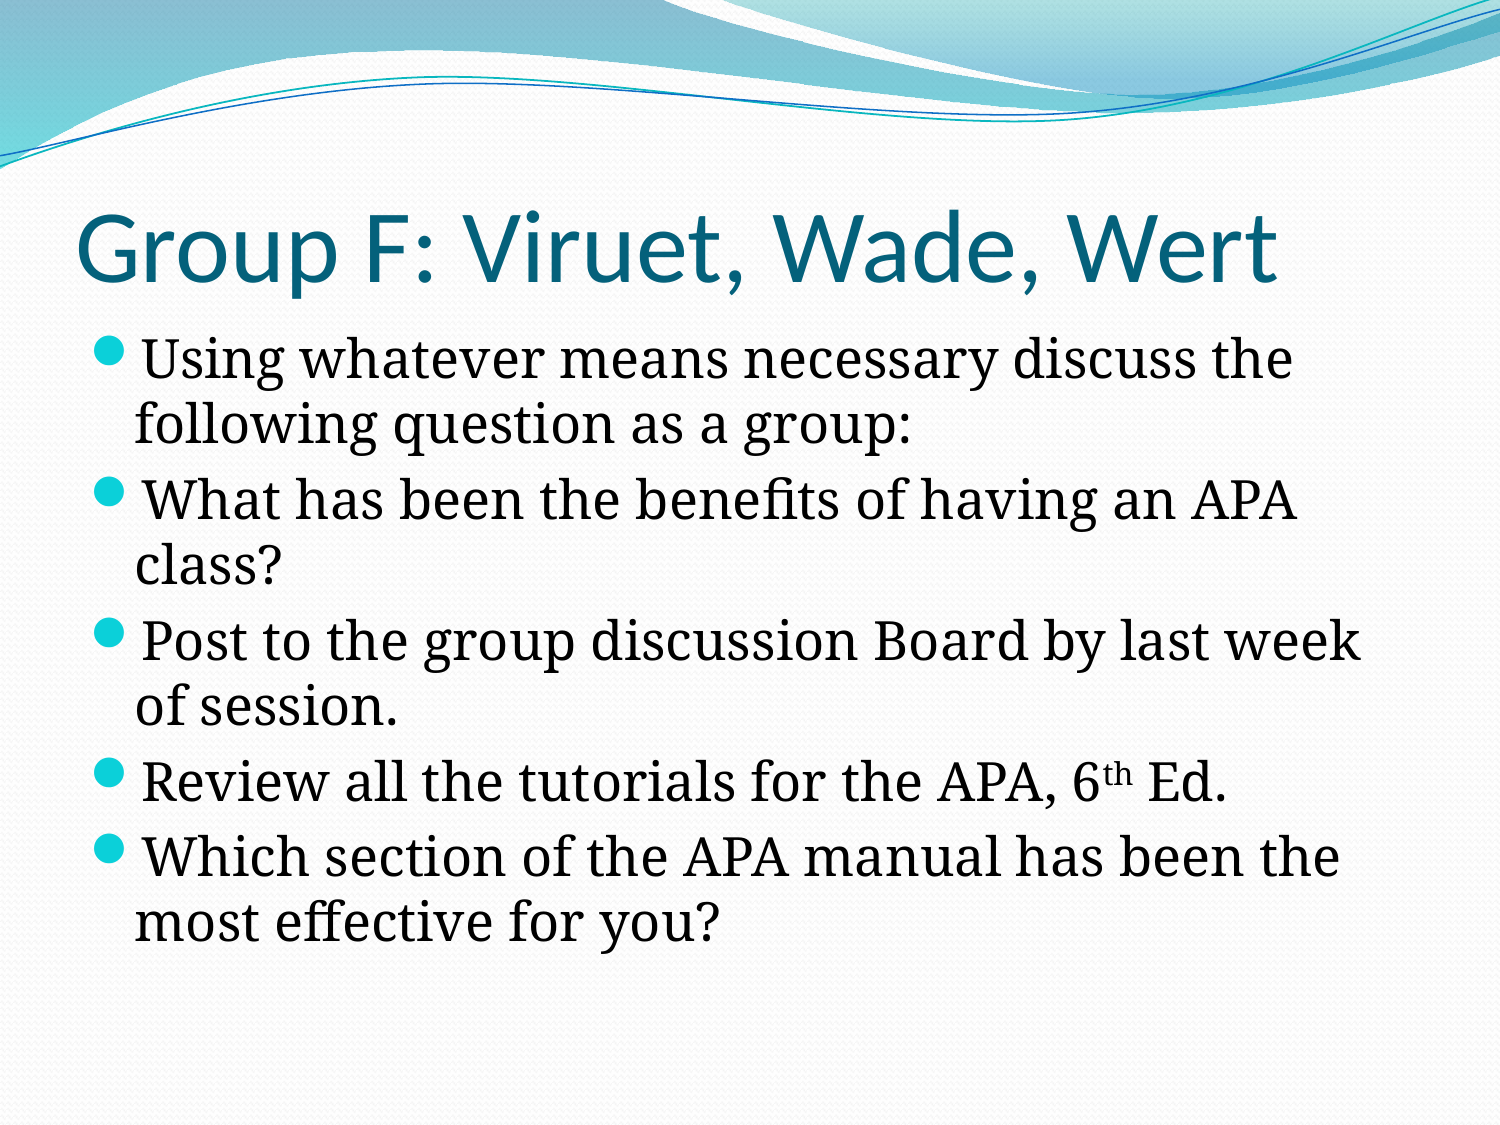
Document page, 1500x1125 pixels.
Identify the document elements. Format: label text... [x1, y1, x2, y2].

list Using whatever means necessary discuss the following question as a group: What has been the benefits of having an APA class? Post to the group discussion Board by last week of session. Review all the tutorials for the APA, 6th Ed. Which section of the APA manual has been the most effective for you? [75, 317, 1425, 1038]
title Group F: Viruet, Wade, Wert [75, 115, 1425, 303]
